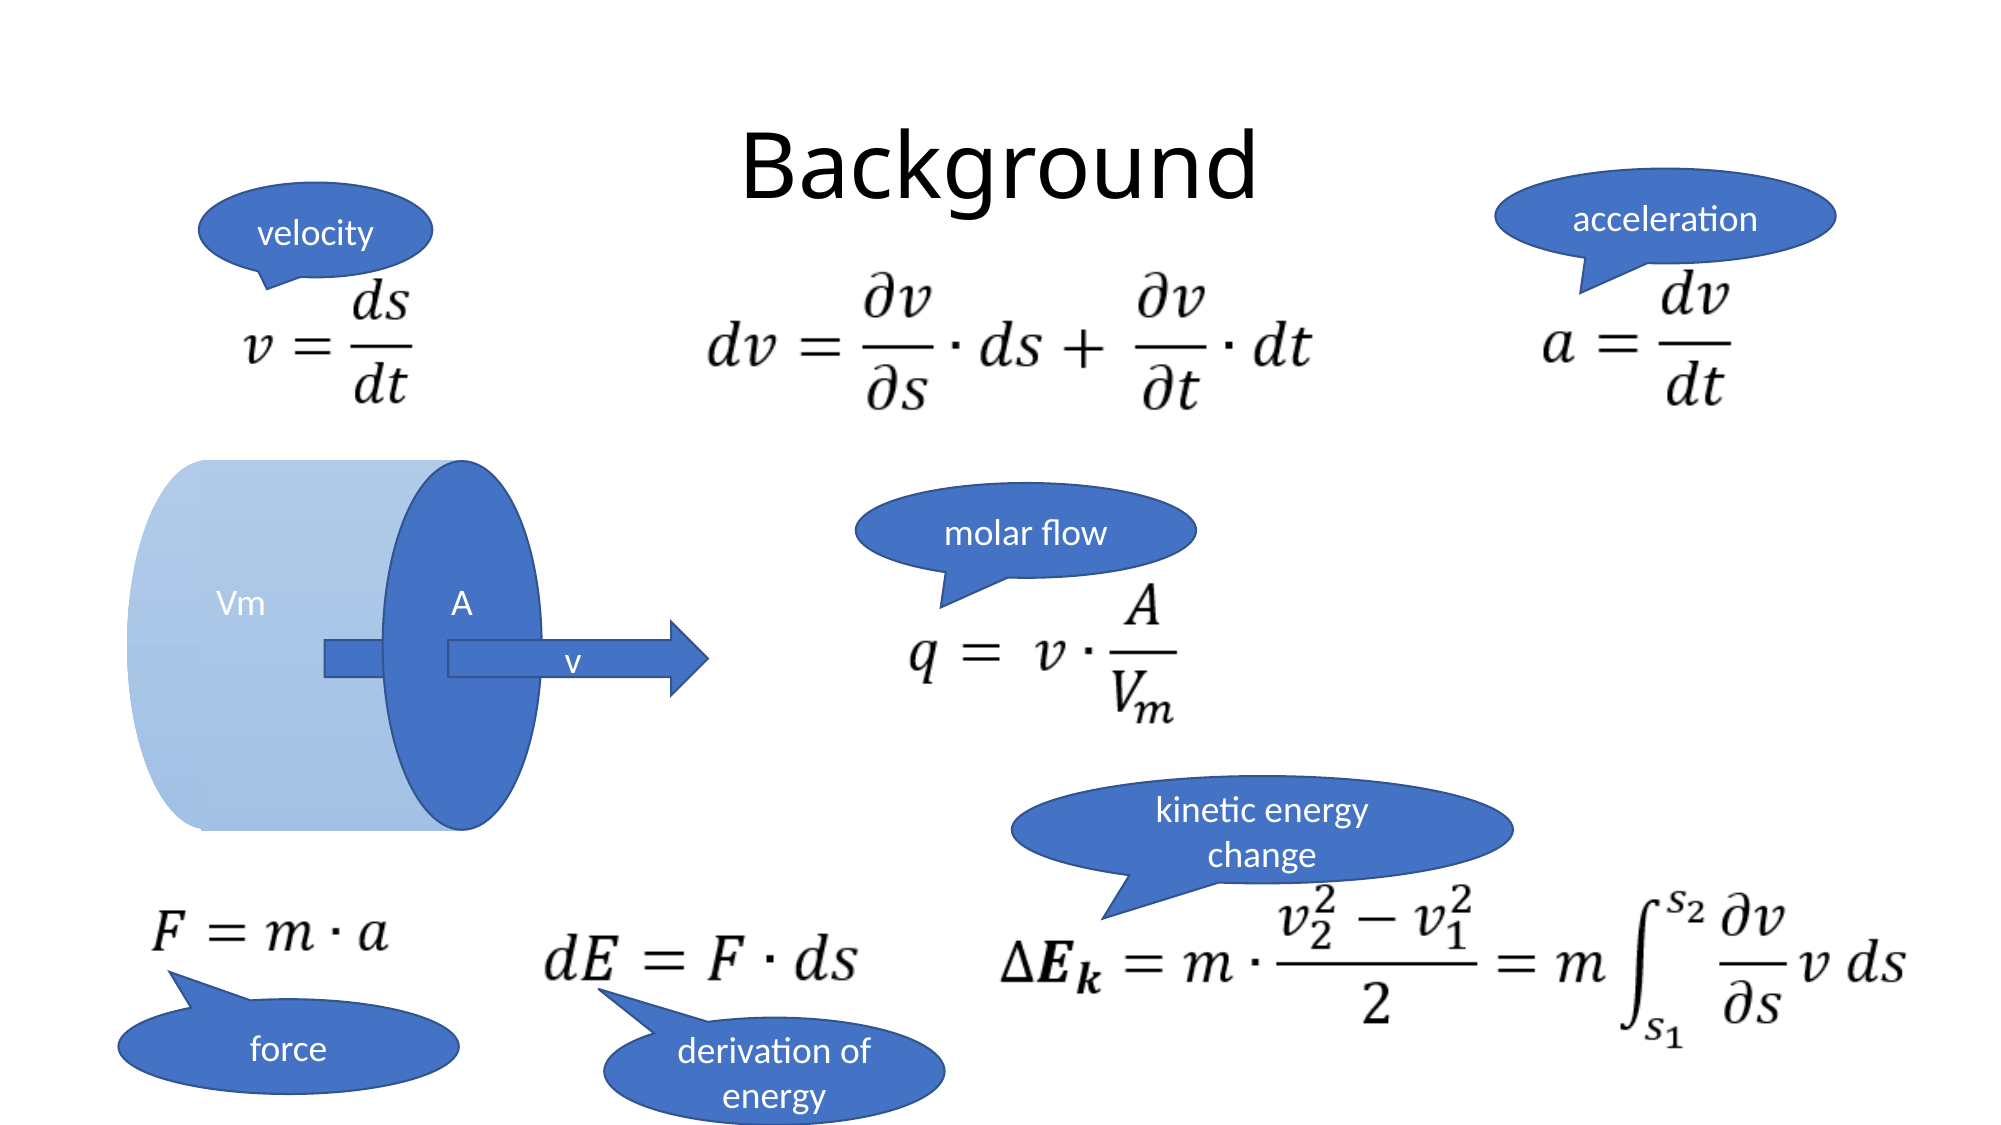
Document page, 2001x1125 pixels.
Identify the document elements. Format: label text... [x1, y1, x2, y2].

text_box velocity [197, 181, 434, 274]
picture [656, 255, 1344, 431]
picture [221, 274, 433, 425]
text_box [126, 460, 201, 830]
text_box [323, 639, 382, 679]
text_box acceleration [1494, 167, 1837, 263]
picture [113, 885, 433, 983]
text_box A [381, 460, 543, 831]
text_box Vm [201, 460, 454, 831]
title Background [137, 59, 1863, 278]
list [1513, 263, 1752, 423]
picture [967, 865, 1942, 1055]
text_box v [447, 619, 710, 698]
text_box kinetic energy change [1010, 775, 1515, 865]
text_box force [117, 983, 460, 1096]
picture [519, 927, 897, 1002]
text_box derivation of energy [603, 1002, 946, 1125]
text_box molar flow [854, 481, 1198, 577]
picture [893, 577, 1197, 740]
